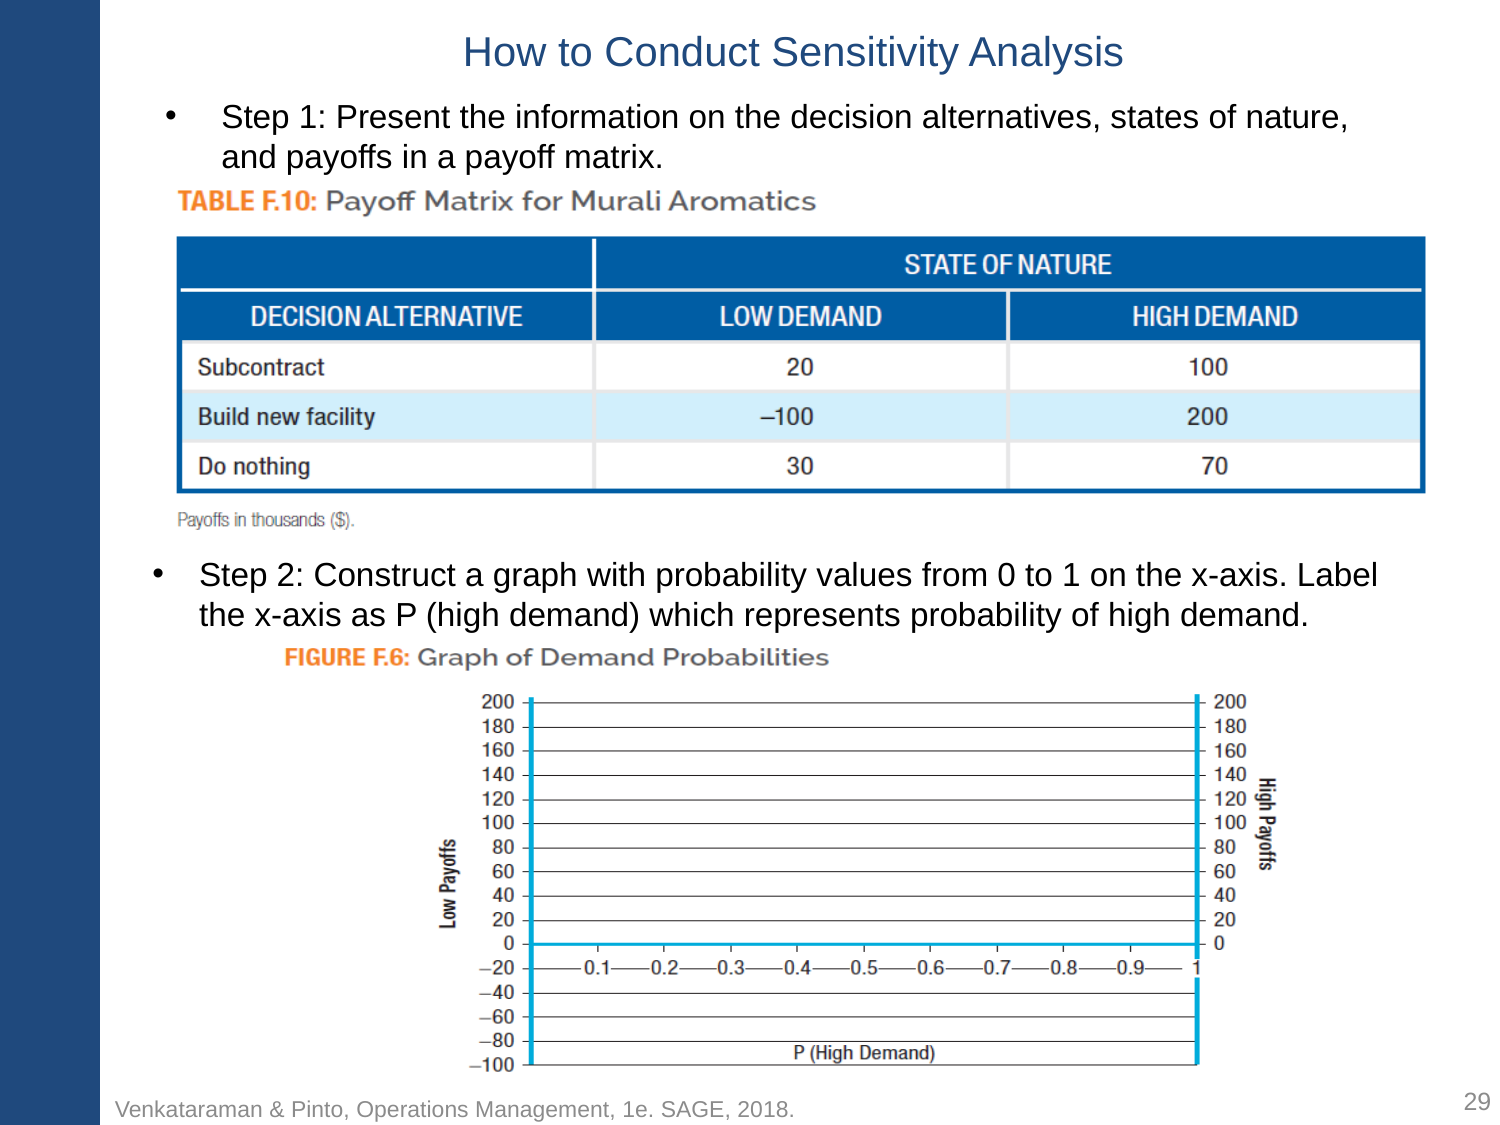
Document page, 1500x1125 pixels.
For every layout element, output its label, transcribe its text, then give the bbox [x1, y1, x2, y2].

list Step 1: Present the information on the decision alternatives, states of nature, and payoffs in a payoff matrix. [150, 87, 1413, 200]
title How to Conduct Sensitivity Analysis [162, 0, 1425, 100]
footer Venkataraman & Pinto, Operations Management, 1e. SAGE, 2018. [99, 1087, 1250, 1123]
text_box Step 2: Construct a graph with probability values from 0 to 1 on the x-axis. Label the x-axis as P (high demand) which represents probability of high demand. [137, 545, 1438, 641]
picture [274, 641, 1313, 1088]
picture [162, 187, 1451, 551]
slide_number 29 [1431, 1074, 1500, 1125]
